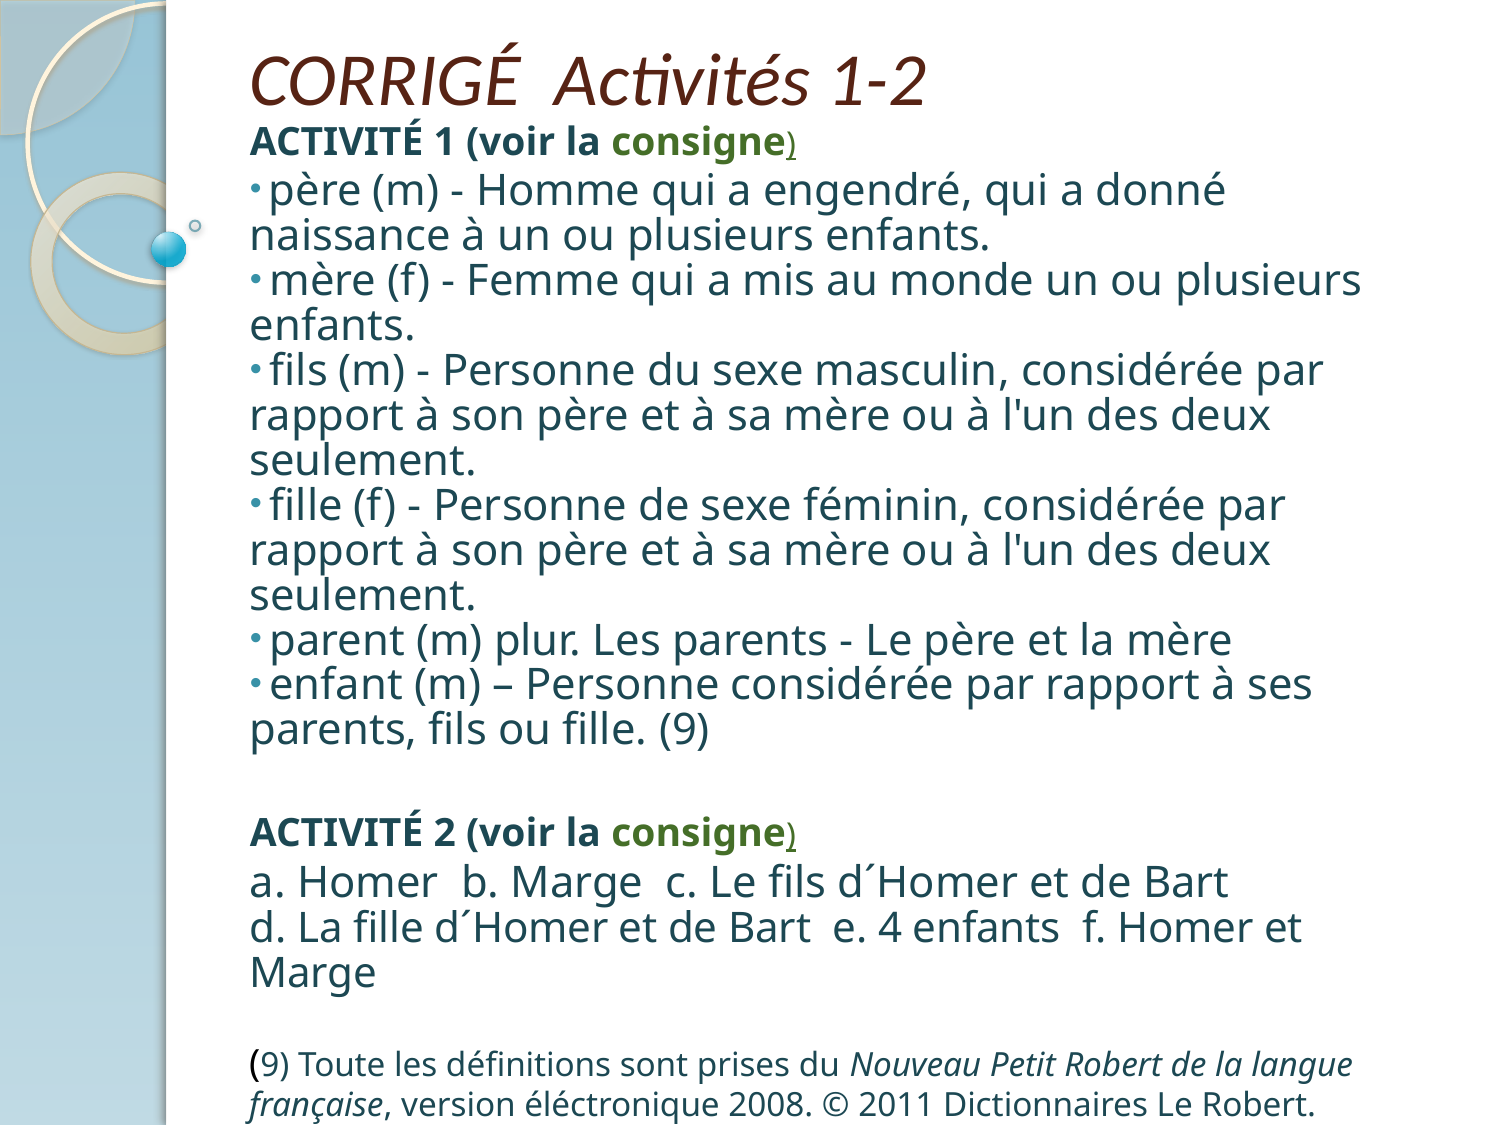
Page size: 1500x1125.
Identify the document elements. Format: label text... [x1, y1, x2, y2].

title CORRIGÉ Activités 1-2 [234, 0, 1450, 128]
text_box (9) Toute les définitions sont prises du Nouveau Petit Robert de la langue française, version éléctronique 2008. © 2011 Dictionnaires Le Robert. [234, 1031, 1454, 1125]
subtitle ACTIVITÉ 1 (voir la consigne) père (m) - Homme qui a engendré, qui a donné naissance à un ou plusieurs enfants. mère (f) - Femme qui a mis au monde un ou plusieurs enfants. fils (m) - Personne du sexe masculin, considérée par rapport à son père et à sa mère ou à l'un des deux seulement. fille (f) - Personne de sexe féminin, considérée par rapport à son père et à sa mère ou à l'un des deux seulement. parent (m) plur. Les parents - Le père et la mère enfant (m) – Personne considérée par rapport à ses parents, fils ou fille. (9) ACTIVITÉ 2 (voir la consigne) a. Homer b. Marge c. Le fils d´Homer et de Bart d. La fille d´Homer et de Bart e. 4 enfants f. Homer et Marge [234, 117, 1430, 1008]
